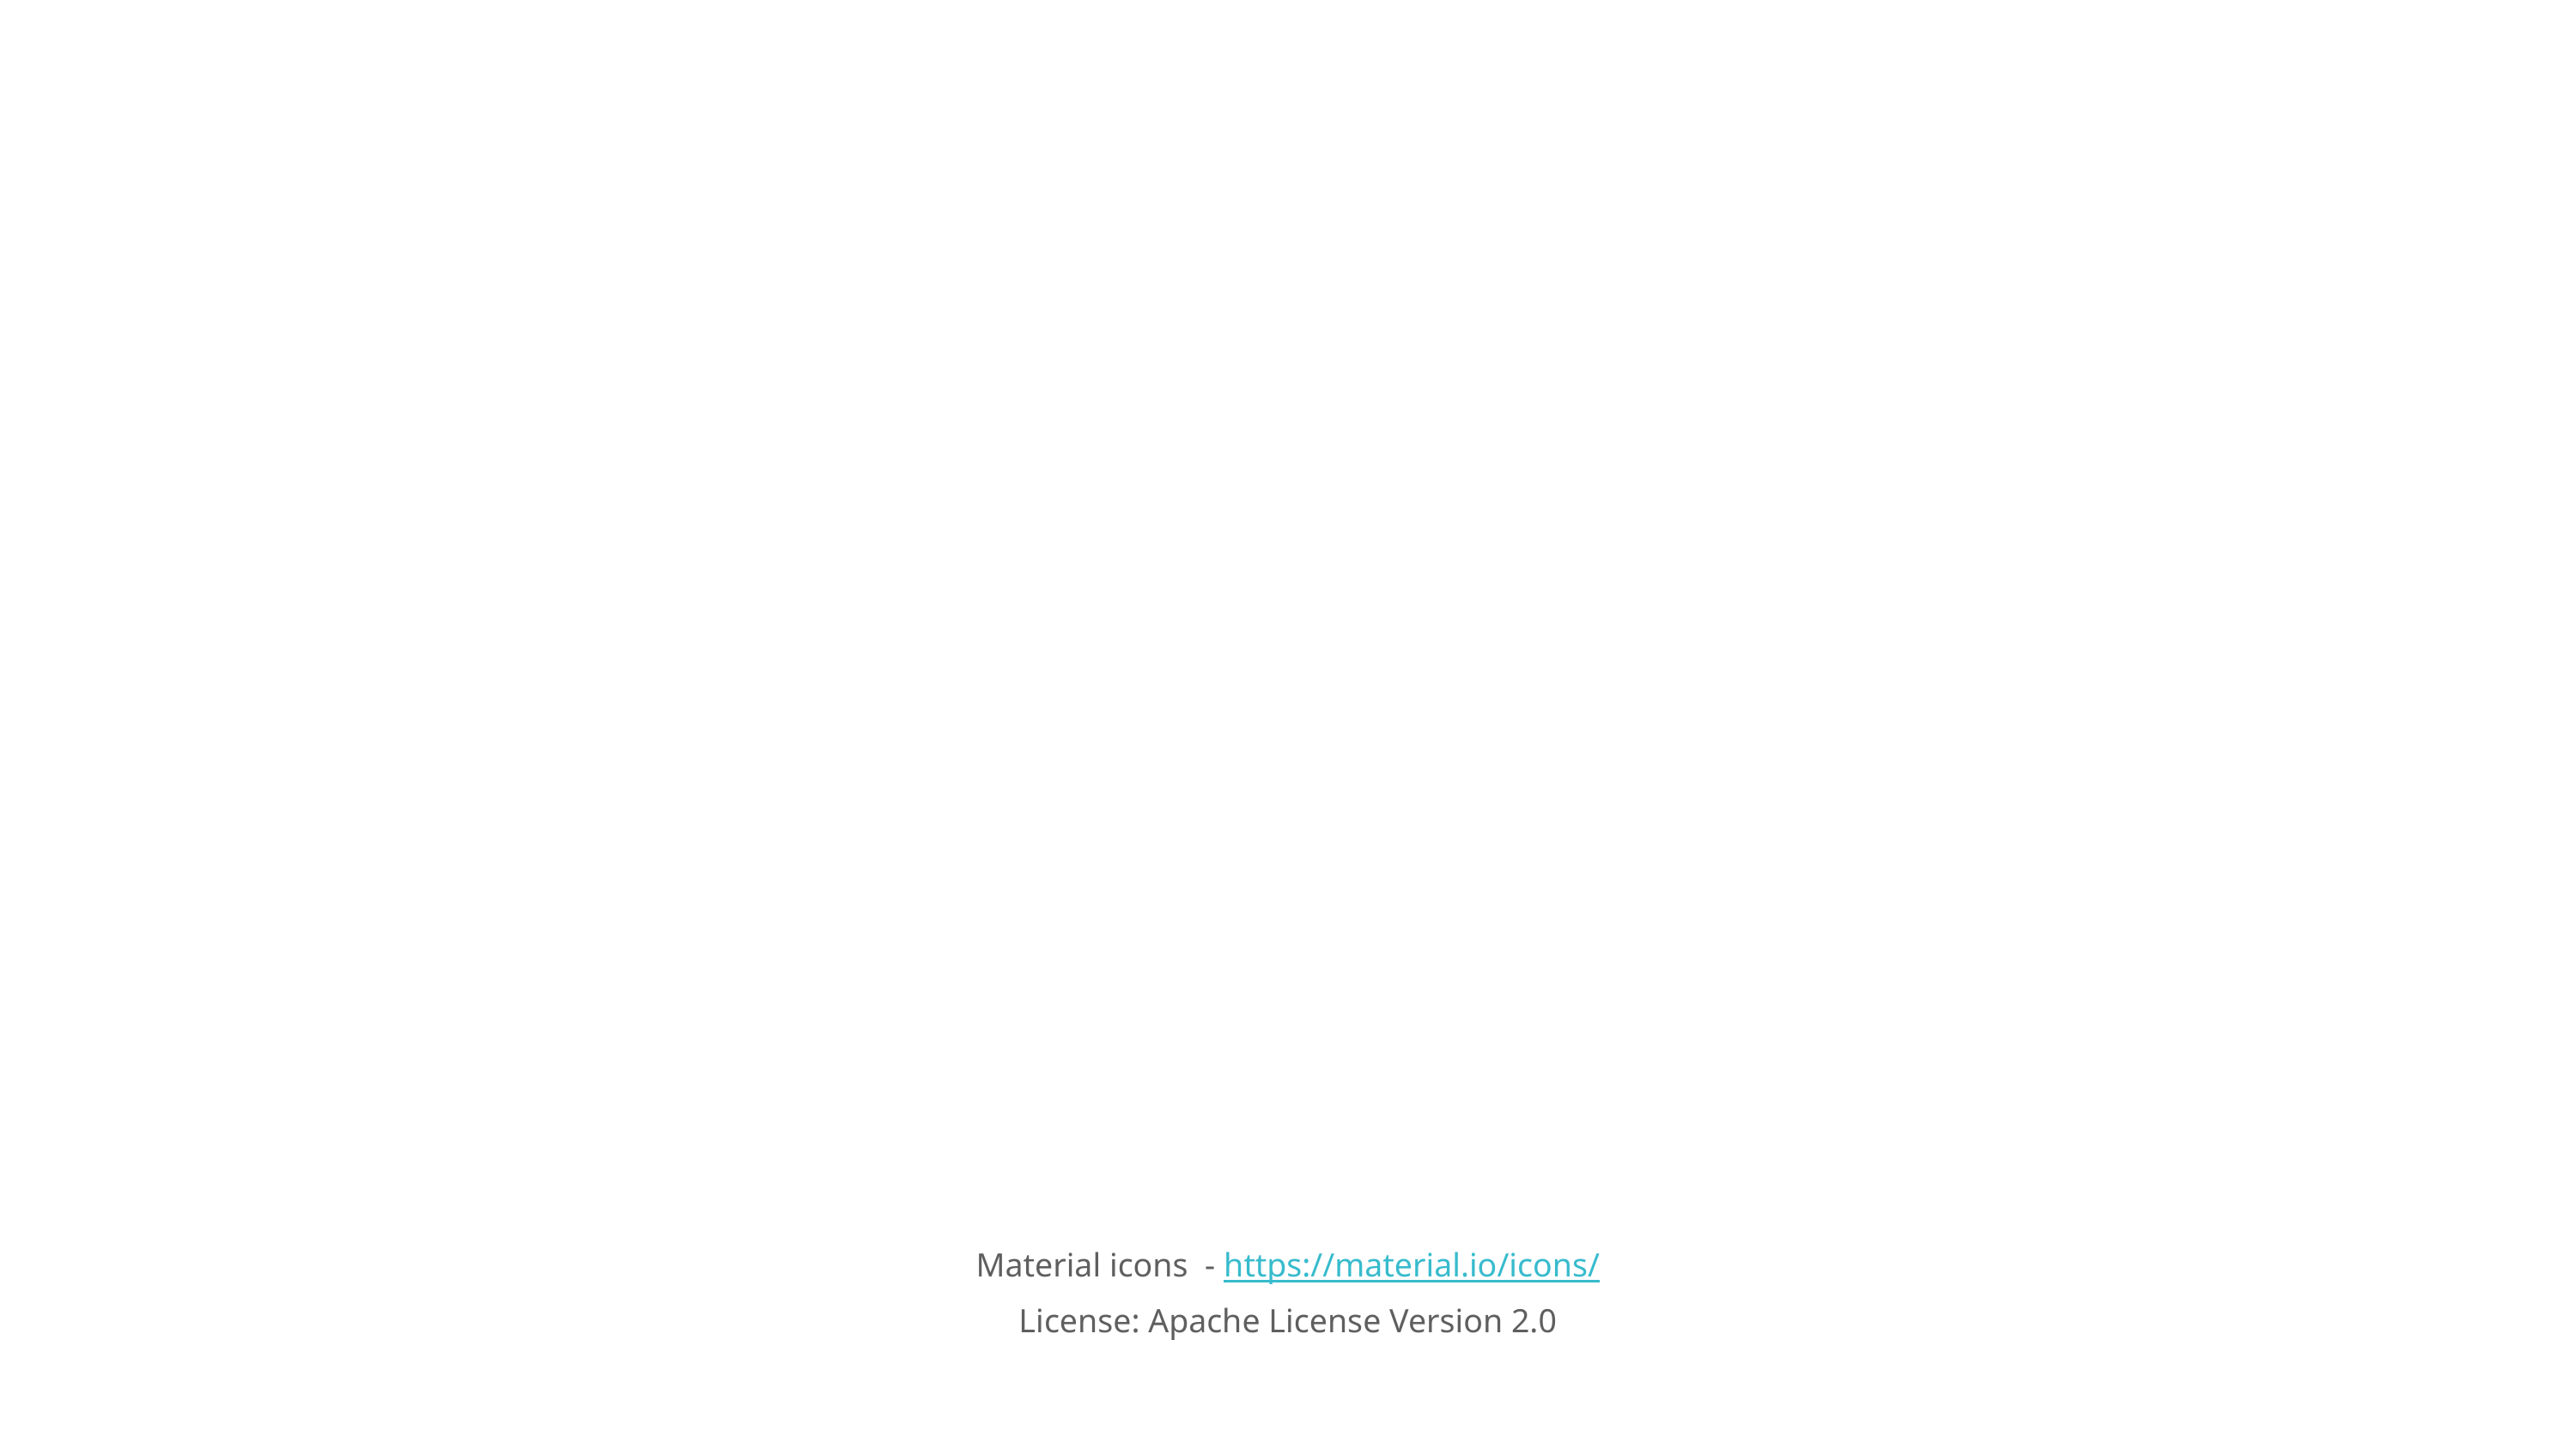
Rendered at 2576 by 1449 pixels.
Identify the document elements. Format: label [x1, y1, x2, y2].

list [187, 1067, 2389, 1352]
